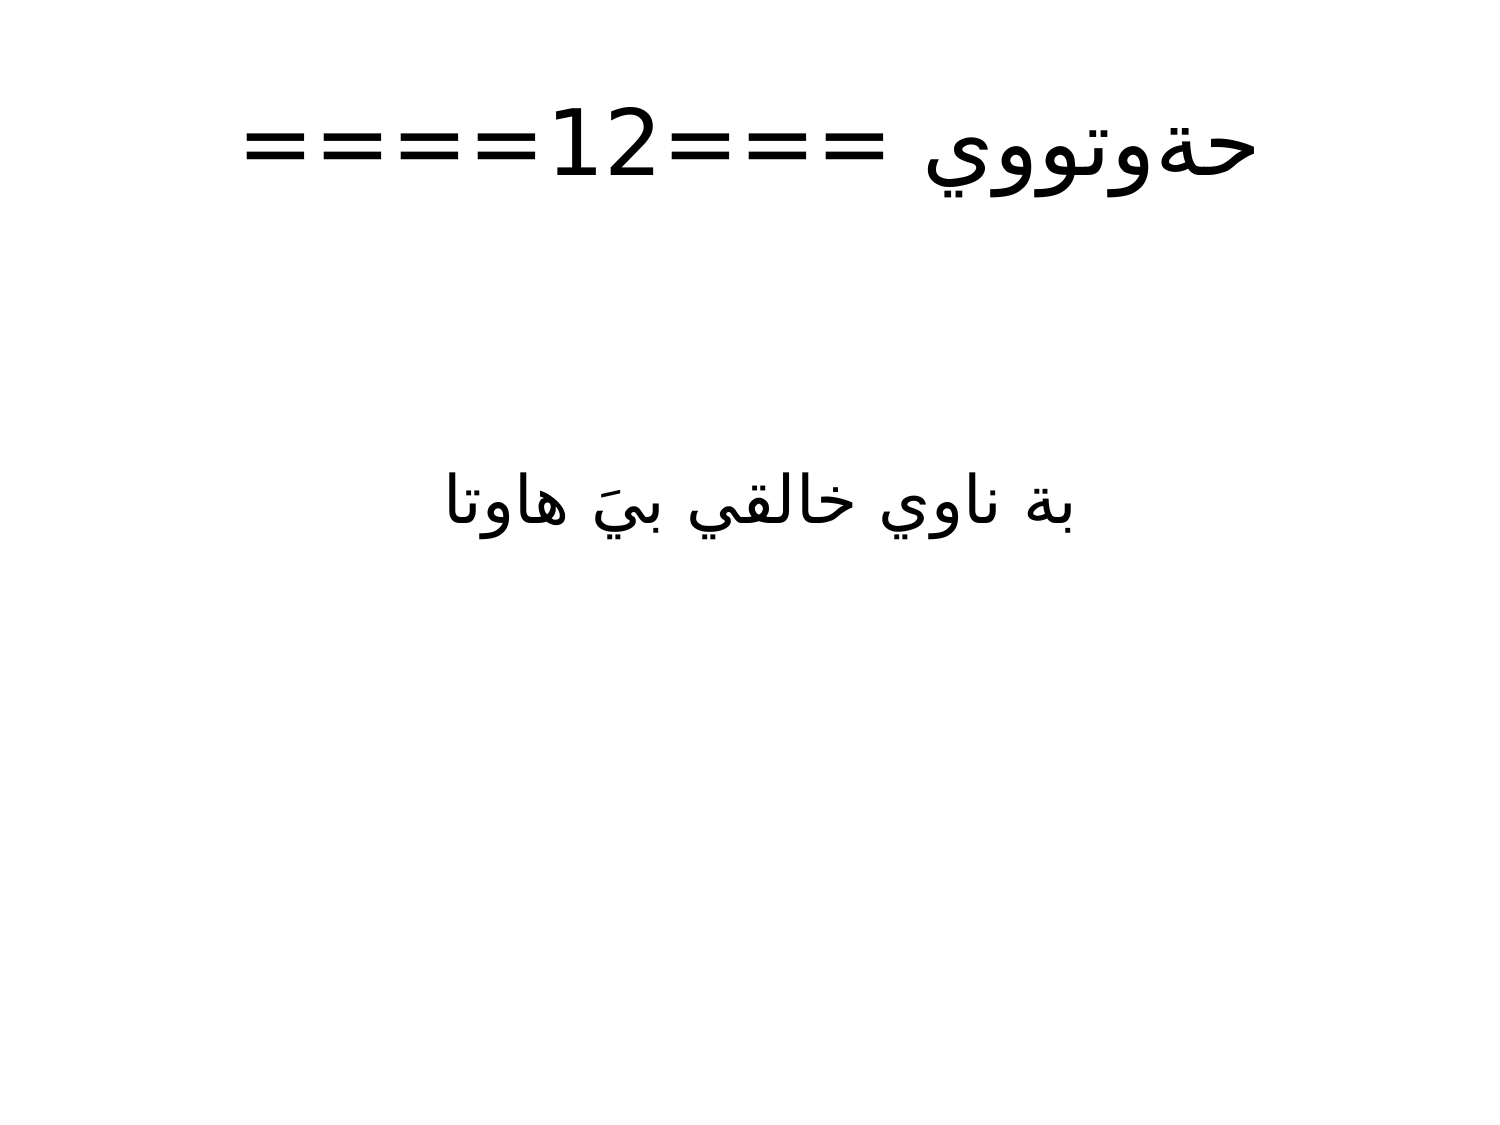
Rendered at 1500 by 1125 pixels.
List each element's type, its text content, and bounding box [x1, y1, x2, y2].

list بة ناوي خالقي بيَ هاوتا [75, 262, 1425, 1005]
title حةوتووي ===12==== [75, 45, 1425, 233]
